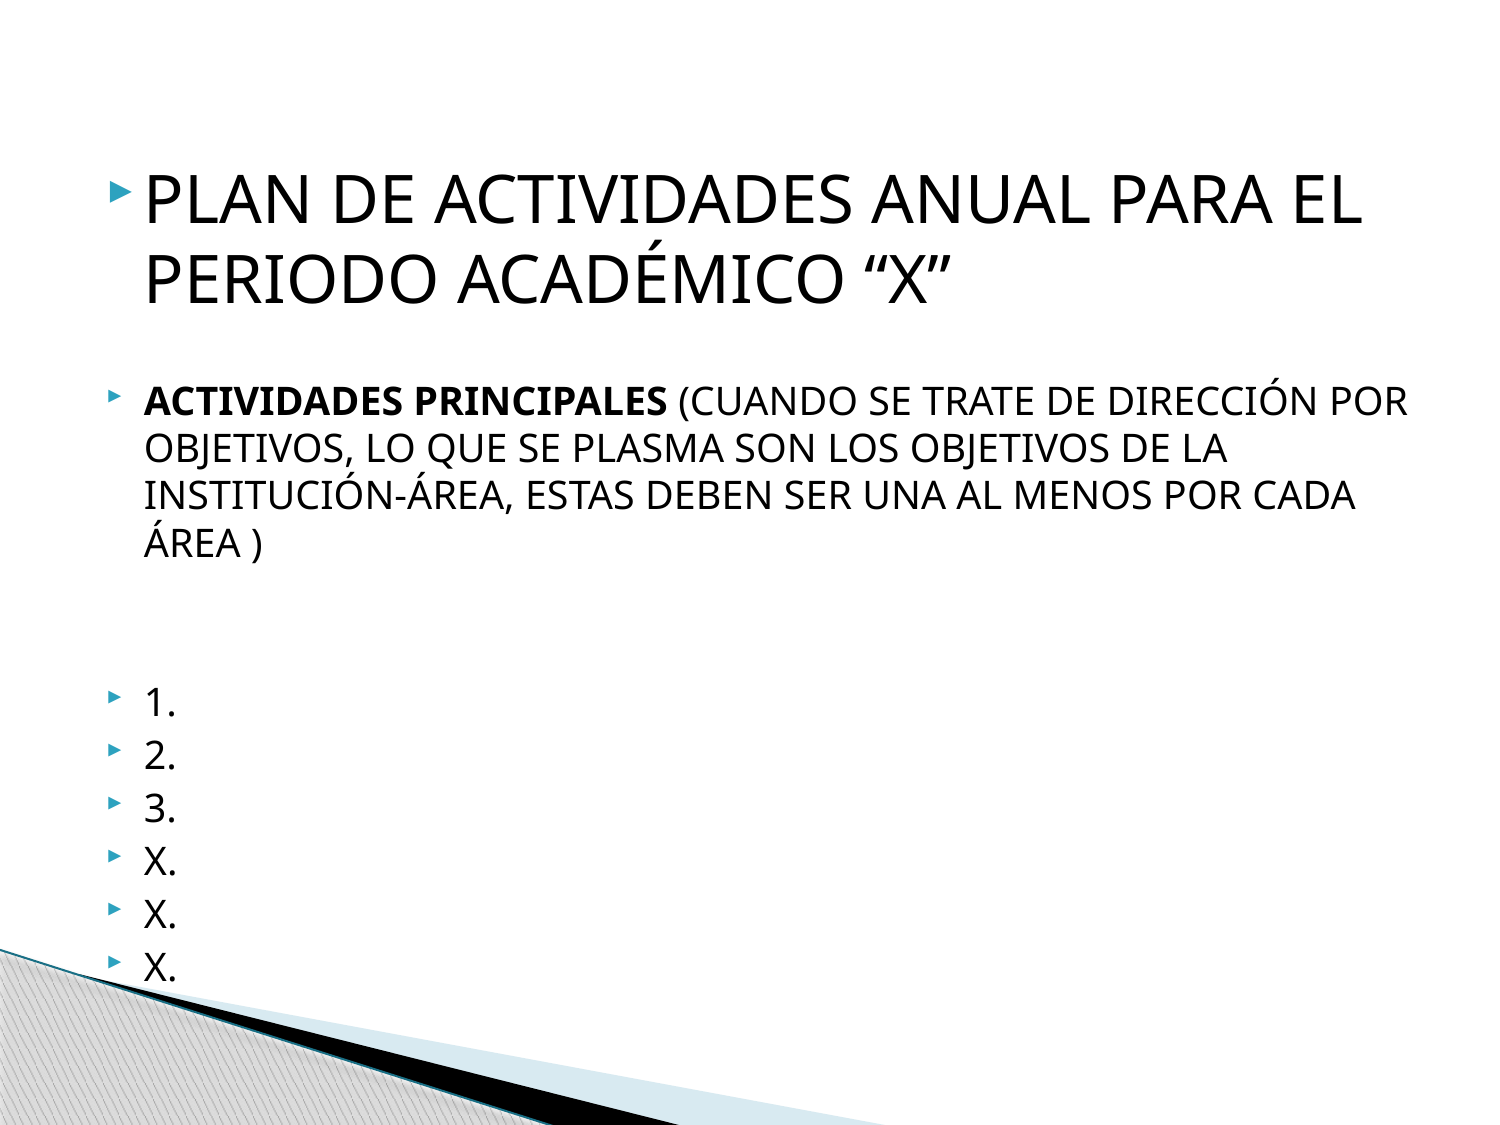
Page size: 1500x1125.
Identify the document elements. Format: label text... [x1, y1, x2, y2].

list PLAN DE ACTIVIDADES ANUAL PARA EL PERIODO ACADÉMICO “X” ACTIVIDADES PRINCIPALES (CUANDO SE TRATE DE DIRECCIÓN POR OBJETIVOS, LO QUE SE PLASMA SON LOS OBJETIVOS DE LA INSTITUCIÓN-ÁREA, ESTAS DEBEN SER UNA AL MENOS POR CADA ÁREA ) 1. 2. 3. X. X. X. [75, 149, 1425, 1005]
